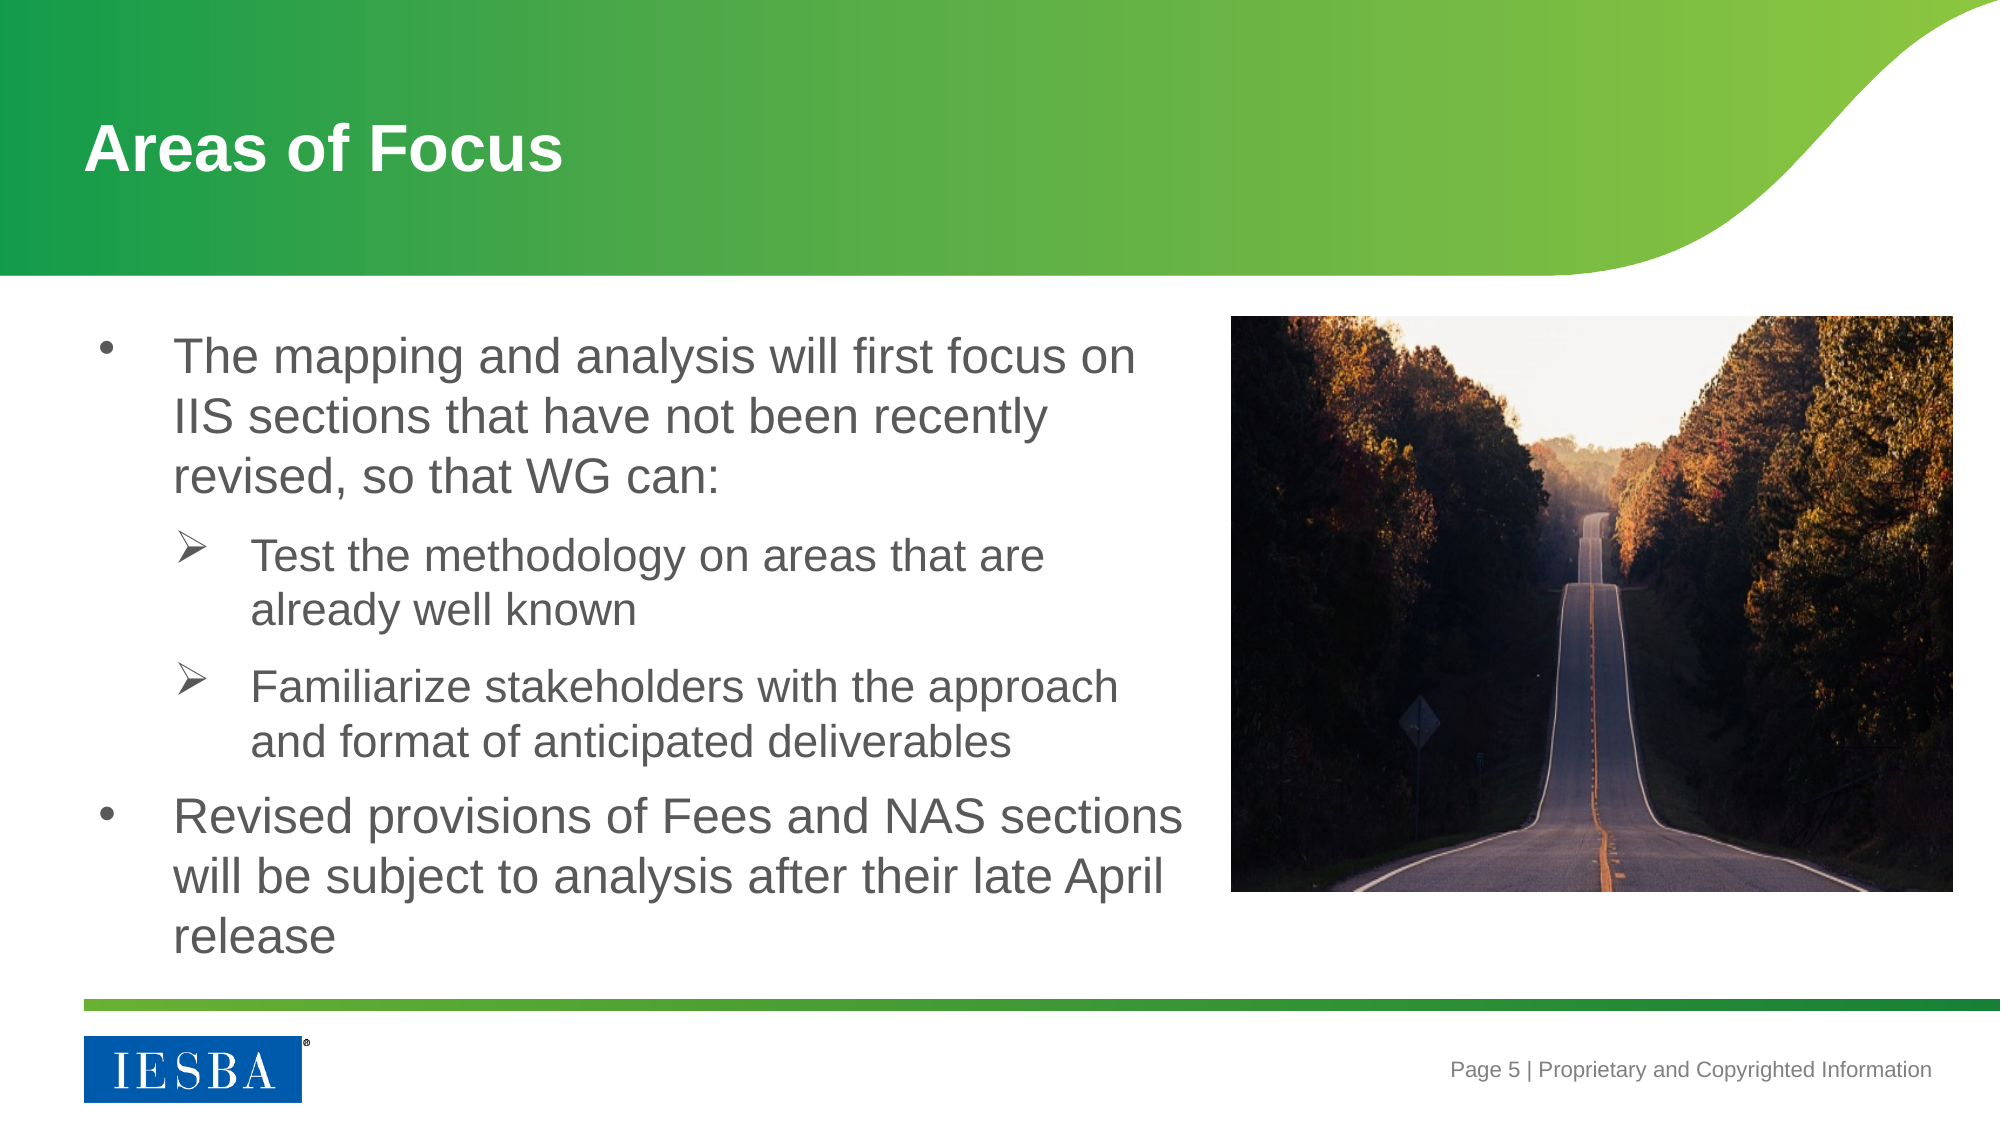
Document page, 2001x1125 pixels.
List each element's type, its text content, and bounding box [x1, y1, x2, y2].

list The mapping and analysis will first focus on IIS sections that have not been recently revised, so that WG can: Test the methodology on areas that are already well known Familiarize stakeholders with the approach and format of anticipated deliverables Revised provisions of Fees and NAS sections will be subject to analysis after their late April release [83, 316, 1219, 978]
picture [0, 0, 2000, 276]
picture [84, 1036, 310, 1103]
title Areas of Focus [83, 101, 1734, 189]
picture [1231, 315, 1954, 892]
